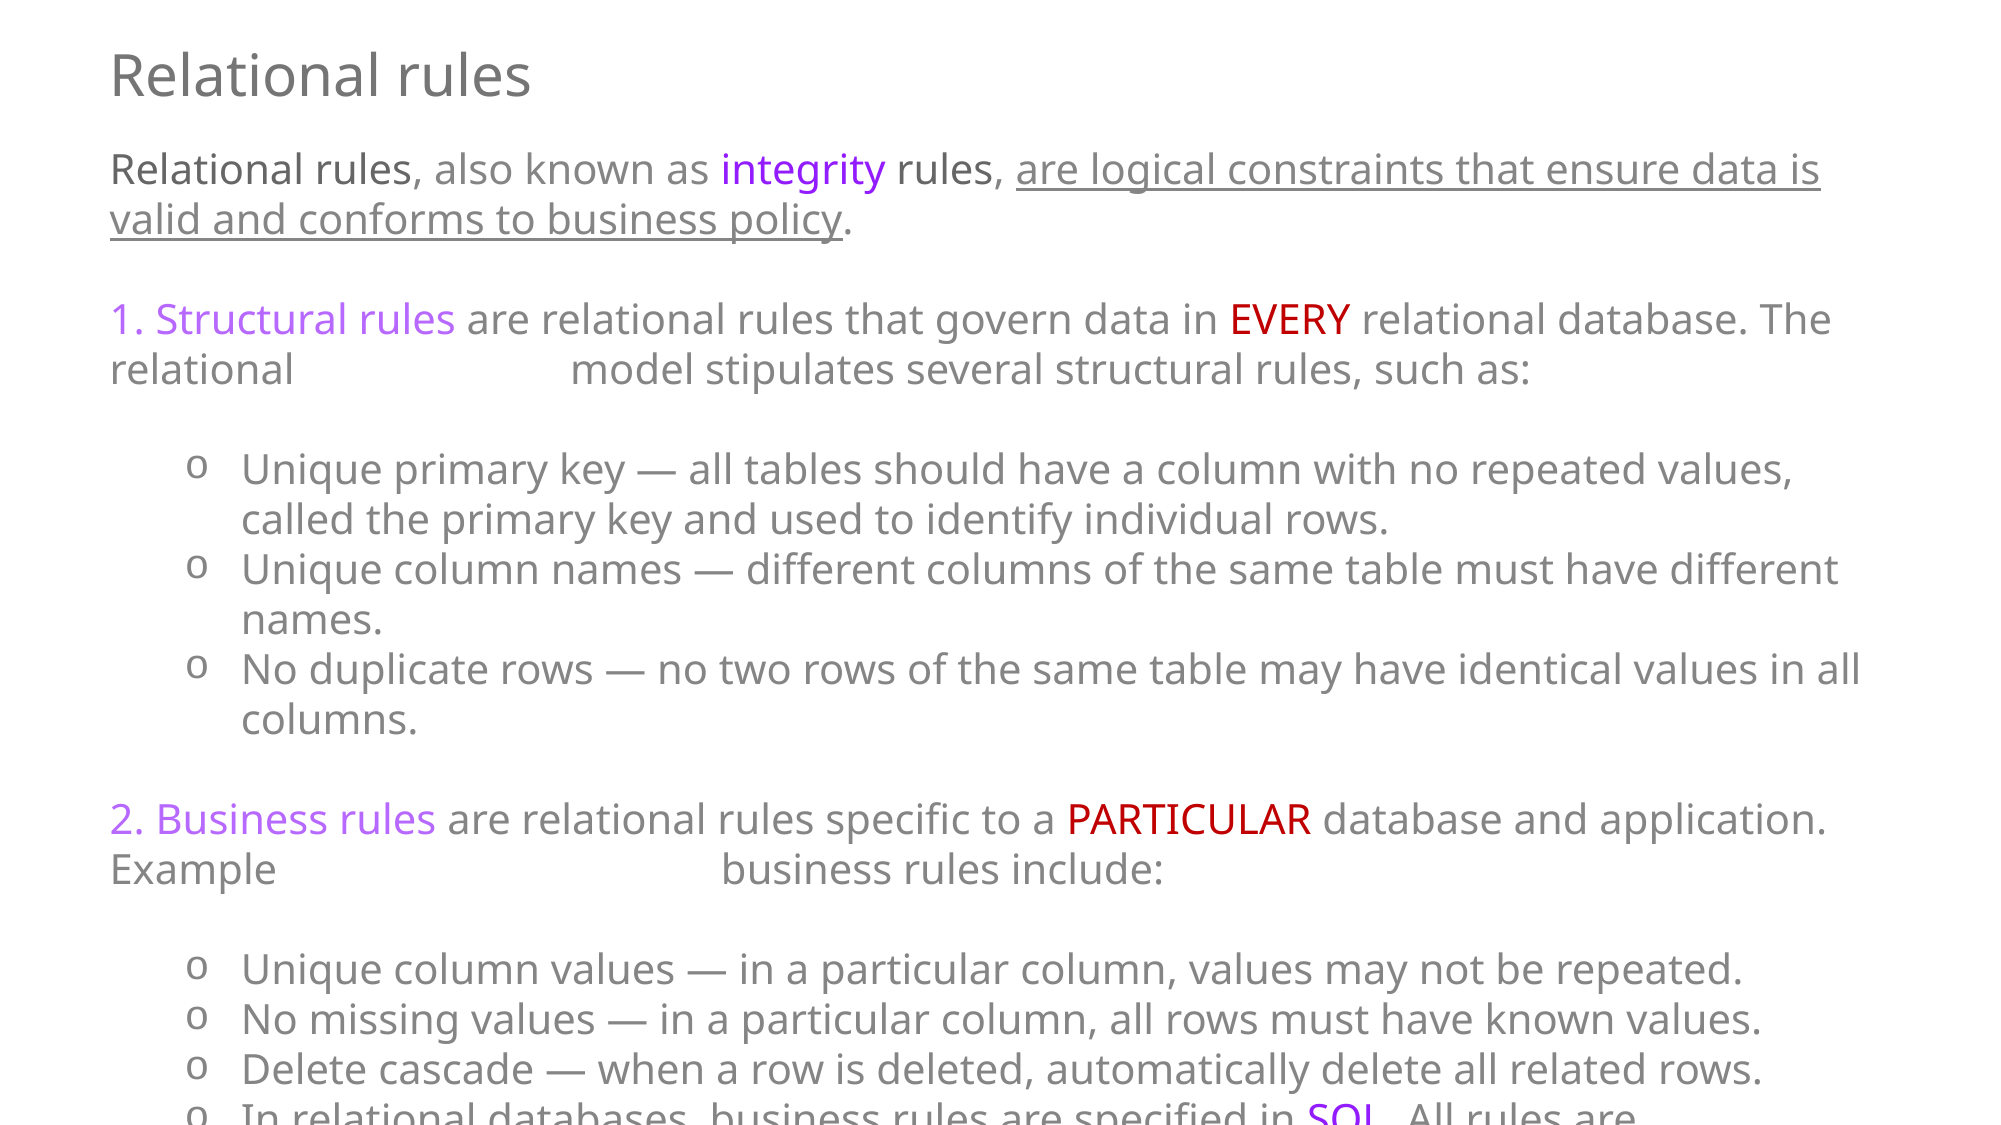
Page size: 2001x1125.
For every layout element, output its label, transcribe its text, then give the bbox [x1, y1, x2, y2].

text_box Relational rules Relational rules, also known as integrity rules, are logical constraints that ensure data is valid and conforms to business policy. 1. Structural rules are relational rules that govern data in EVERY relational database. The relational model stipulates several structural rules, such as: Unique primary key — all tables should have a column with no repeated values, called the primary key and used to identify individual rows. Unique column names — different columns of the same table must have different names. No duplicate rows — no two rows of the same table may have identical values in all columns. 2. Business rules are relational rules specific to a PARTICULAR database and application. Example business rules include: Unique column values — in a particular column, values may not be repeated. No missing values — in a particular column, all rows must have known values. Delete cascade — when a row is deleted, automatically delete all related rows. In relational databases, business rules are specified in SQL. All rules are automatically enforced by the database system. ` [94, 30, 1900, 1125]
